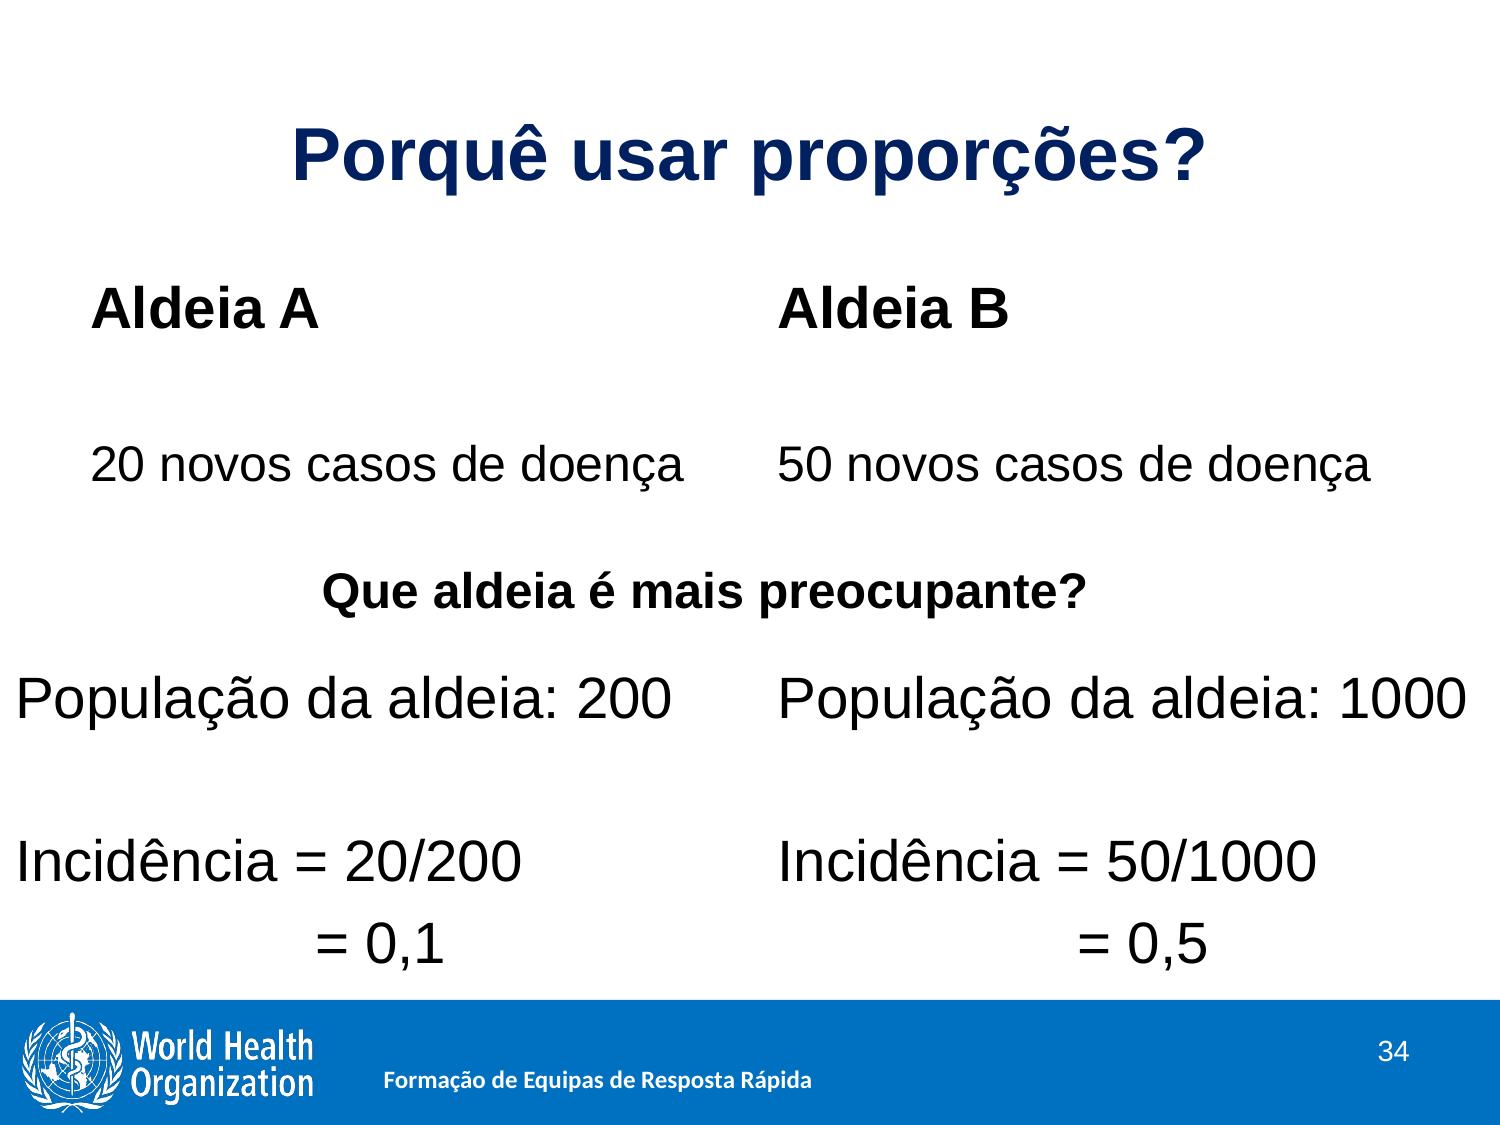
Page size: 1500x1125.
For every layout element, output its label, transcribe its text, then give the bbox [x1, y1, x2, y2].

text_box Que aldeia é mais preocupante? [306, 550, 1193, 626]
text_box População da aldeia: 200 Incidência = 20/200 = 0,1 [0, 652, 738, 965]
text_box População da aldeia: 1000 Incidência = 50/1000 = 0,5 [762, 652, 1500, 965]
list Aldeia B 50 novos casos de doença [762, 262, 1426, 575]
slide_number 34 [1074, 1024, 1425, 1103]
list Aldeia A 20 novos casos de doença [74, 262, 738, 575]
picture [21, 1012, 313, 1113]
title Porquê usar proporções? [74, 91, 1426, 209]
